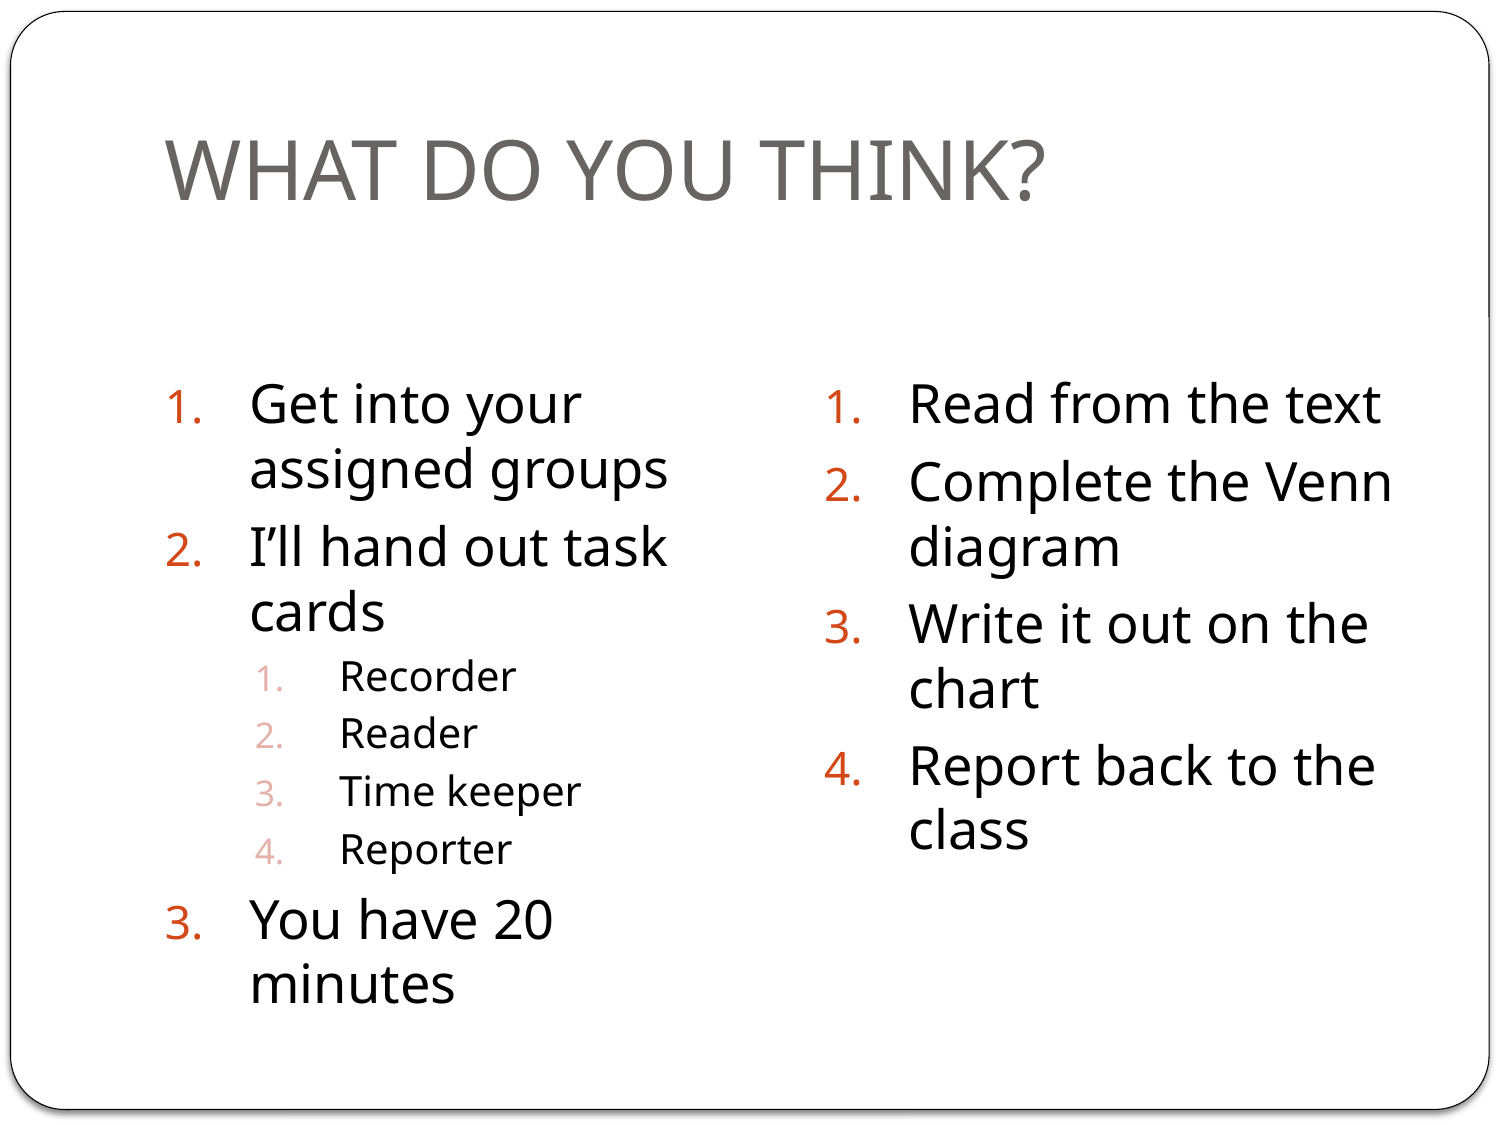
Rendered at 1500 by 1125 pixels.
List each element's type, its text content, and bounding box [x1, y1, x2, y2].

list Read from the text Complete the Venn diagram Write it out on the chart Report back to the class [809, 362, 1425, 988]
title WHAT DO YOU THINK? [150, 45, 1425, 233]
list Get into your assigned groups I’ll hand out task cards Recorder Reader Time keeper Reporter You have 20 minutes [150, 362, 765, 988]
